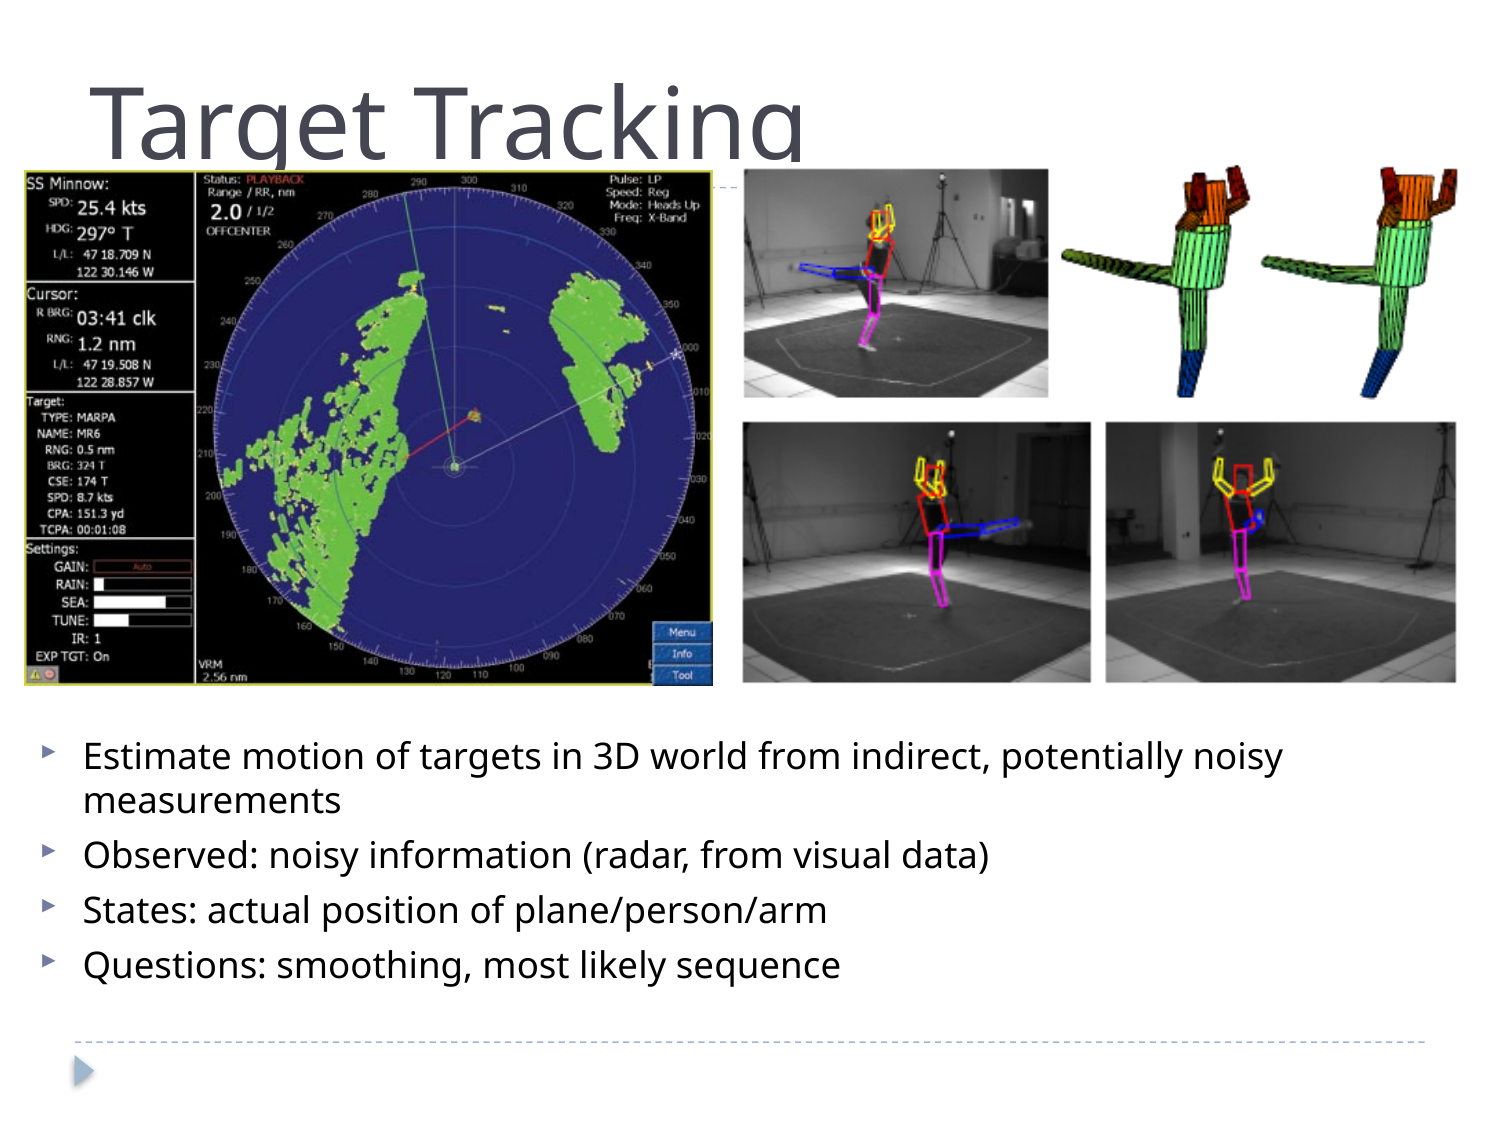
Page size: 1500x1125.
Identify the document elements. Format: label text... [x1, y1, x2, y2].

picture [24, 170, 713, 687]
picture [737, 162, 1463, 410]
picture [737, 412, 1463, 696]
list Estimate motion of targets in 3D world from indirect, potentially noisy measurements Observed: noisy information (radar, from visual data) States: actual position of plane/person/arm Questions: smoothing, most likely sequence [24, 725, 1488, 995]
title Target Tracking [75, 24, 1425, 188]
